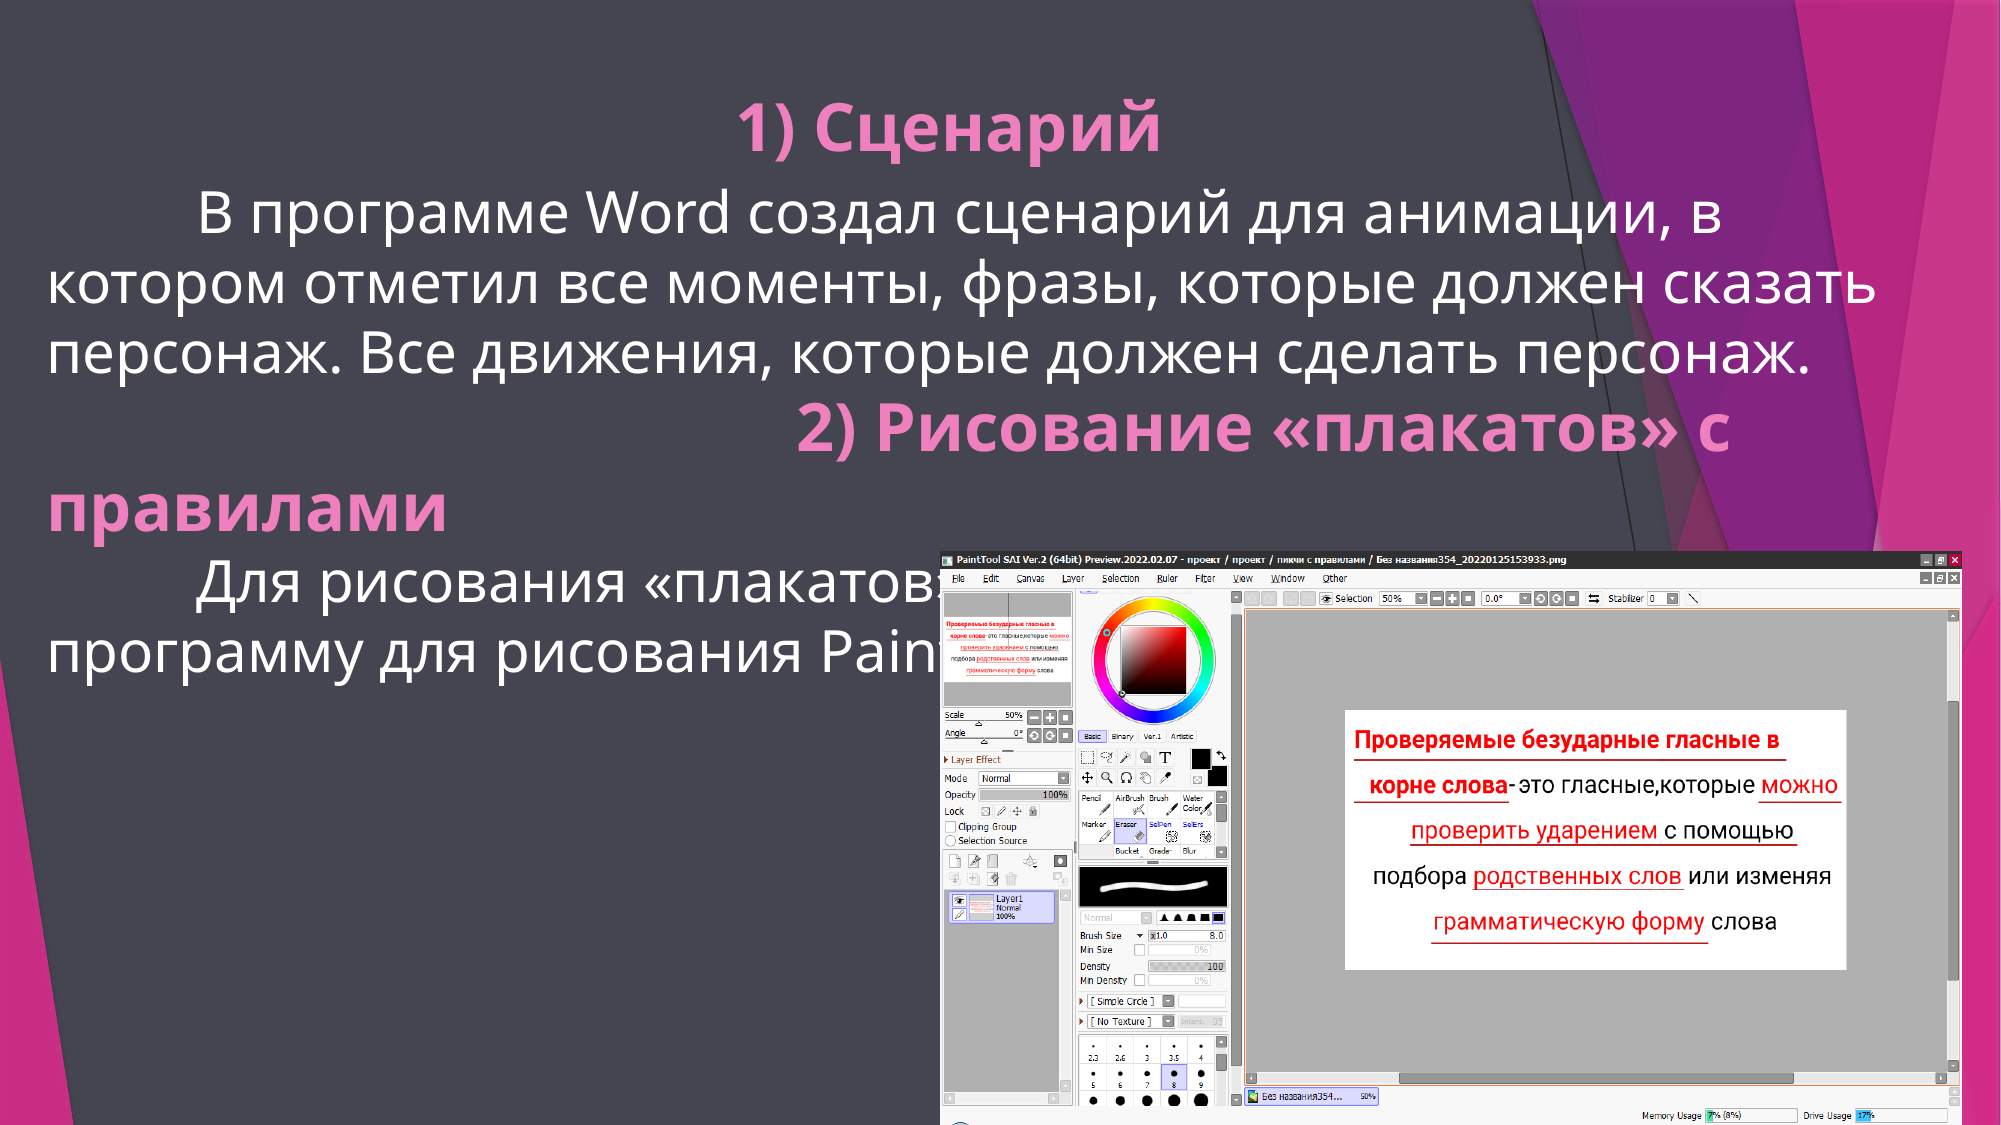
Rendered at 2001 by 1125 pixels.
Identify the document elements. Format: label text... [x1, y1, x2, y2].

text_box В программе Word создал сценарий для анимации, в котором отметил все моменты, фразы, которые должен сказать персонаж. Все движения, которые должен сделать персонаж. 2) Рисование «плакатов» с правилами Для рисования «плакатов» с правилами я использовал программу для рисования Paint tool sai 2.0 [31, 167, 1955, 692]
text_box 1) Сценарий [48, 77, 1920, 167]
picture [940, 551, 1963, 1125]
